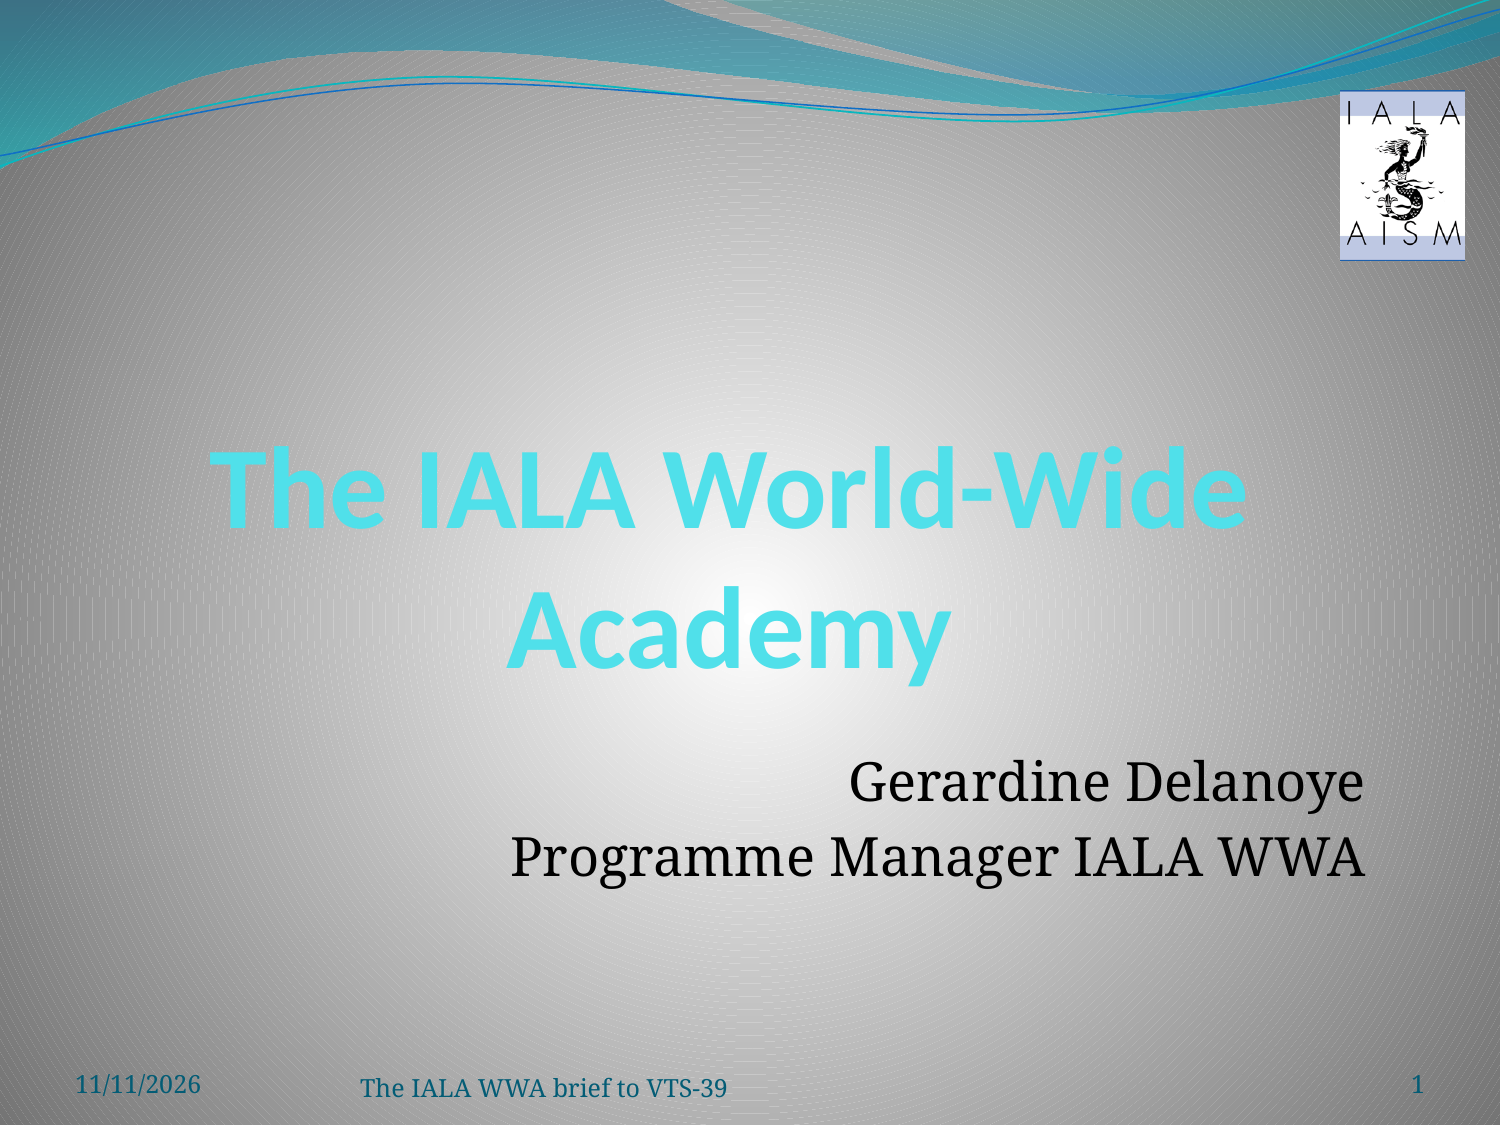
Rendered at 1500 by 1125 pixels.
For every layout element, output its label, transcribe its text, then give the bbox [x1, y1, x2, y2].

subtitle Gerardine Delanoye Programme Manager IALA WWA [88, 739, 1377, 933]
slide_number 1 [1299, 1042, 1425, 1103]
title The IALA World-Wide Academy [87, 224, 1376, 693]
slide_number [75, 1042, 360, 1103]
picture [1340, 90, 1465, 261]
footer The IALA WWA brief to VTS-39 [360, 1042, 1282, 1103]
